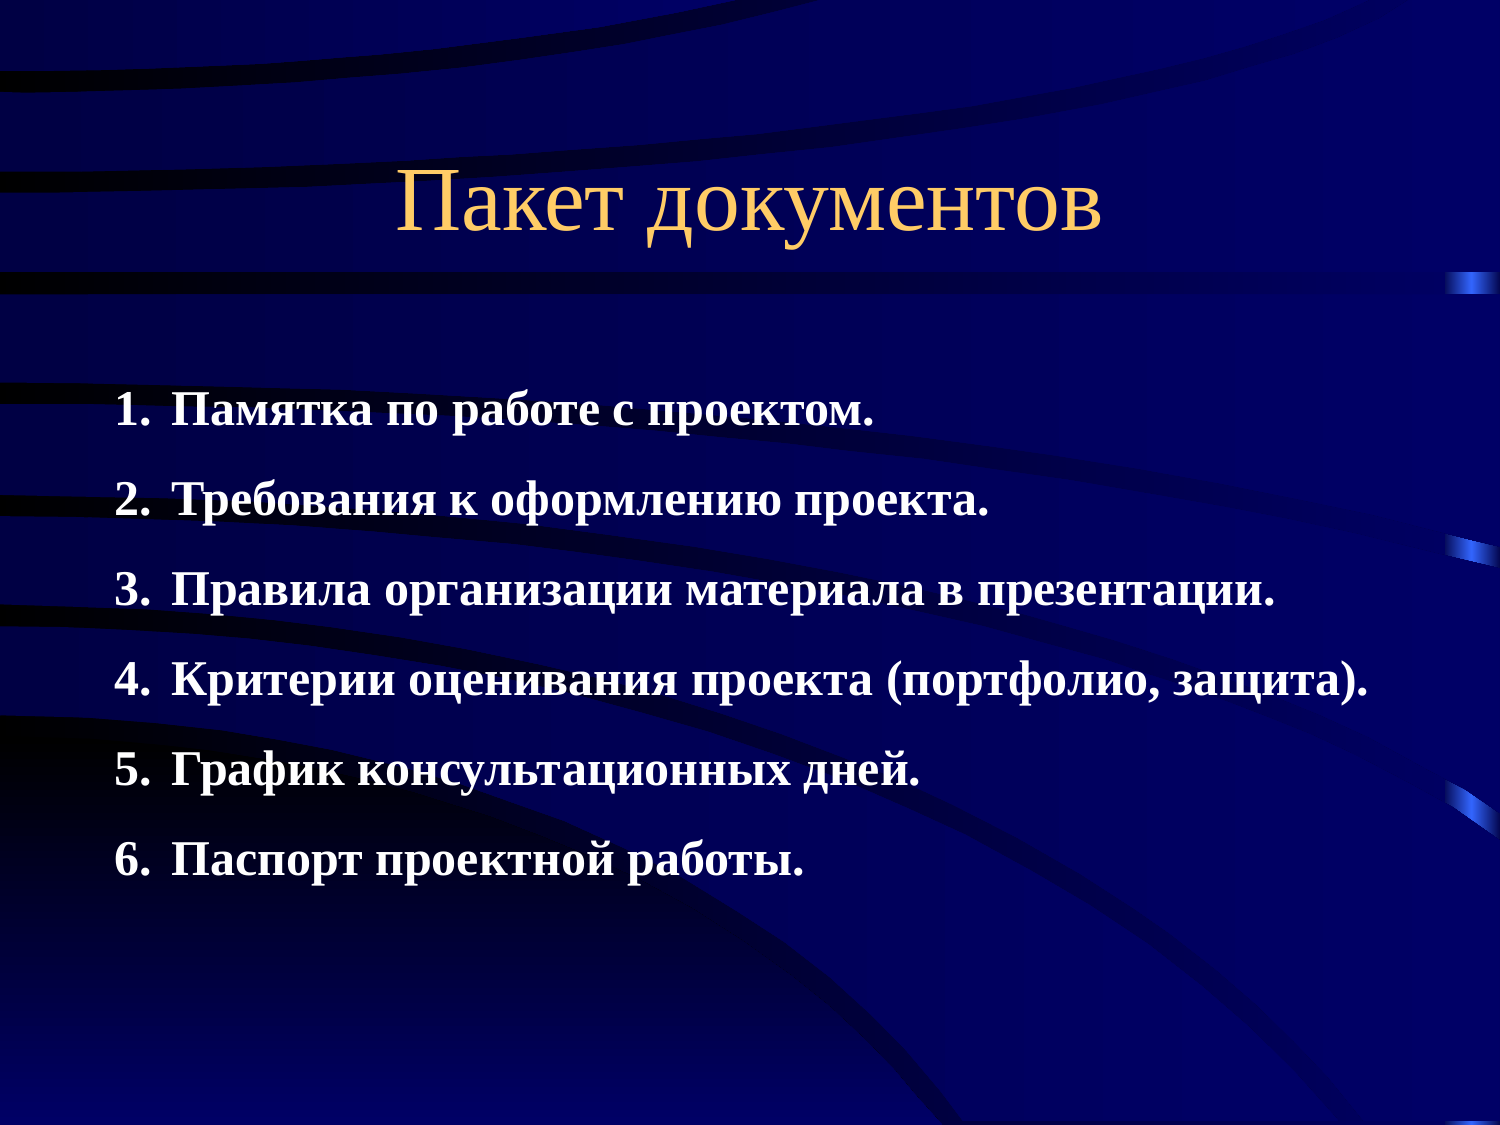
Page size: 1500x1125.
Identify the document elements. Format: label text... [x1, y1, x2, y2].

title Пакет документов [112, 99, 1388, 288]
text_box Памятка по работе с проектом. Требования к оформлению проекта. Правила организации материала в презентации. Критерии оценивания проекта (портфолио, защита). График консультационных дней. Паспорт проектной работы. [100, 337, 1388, 893]
